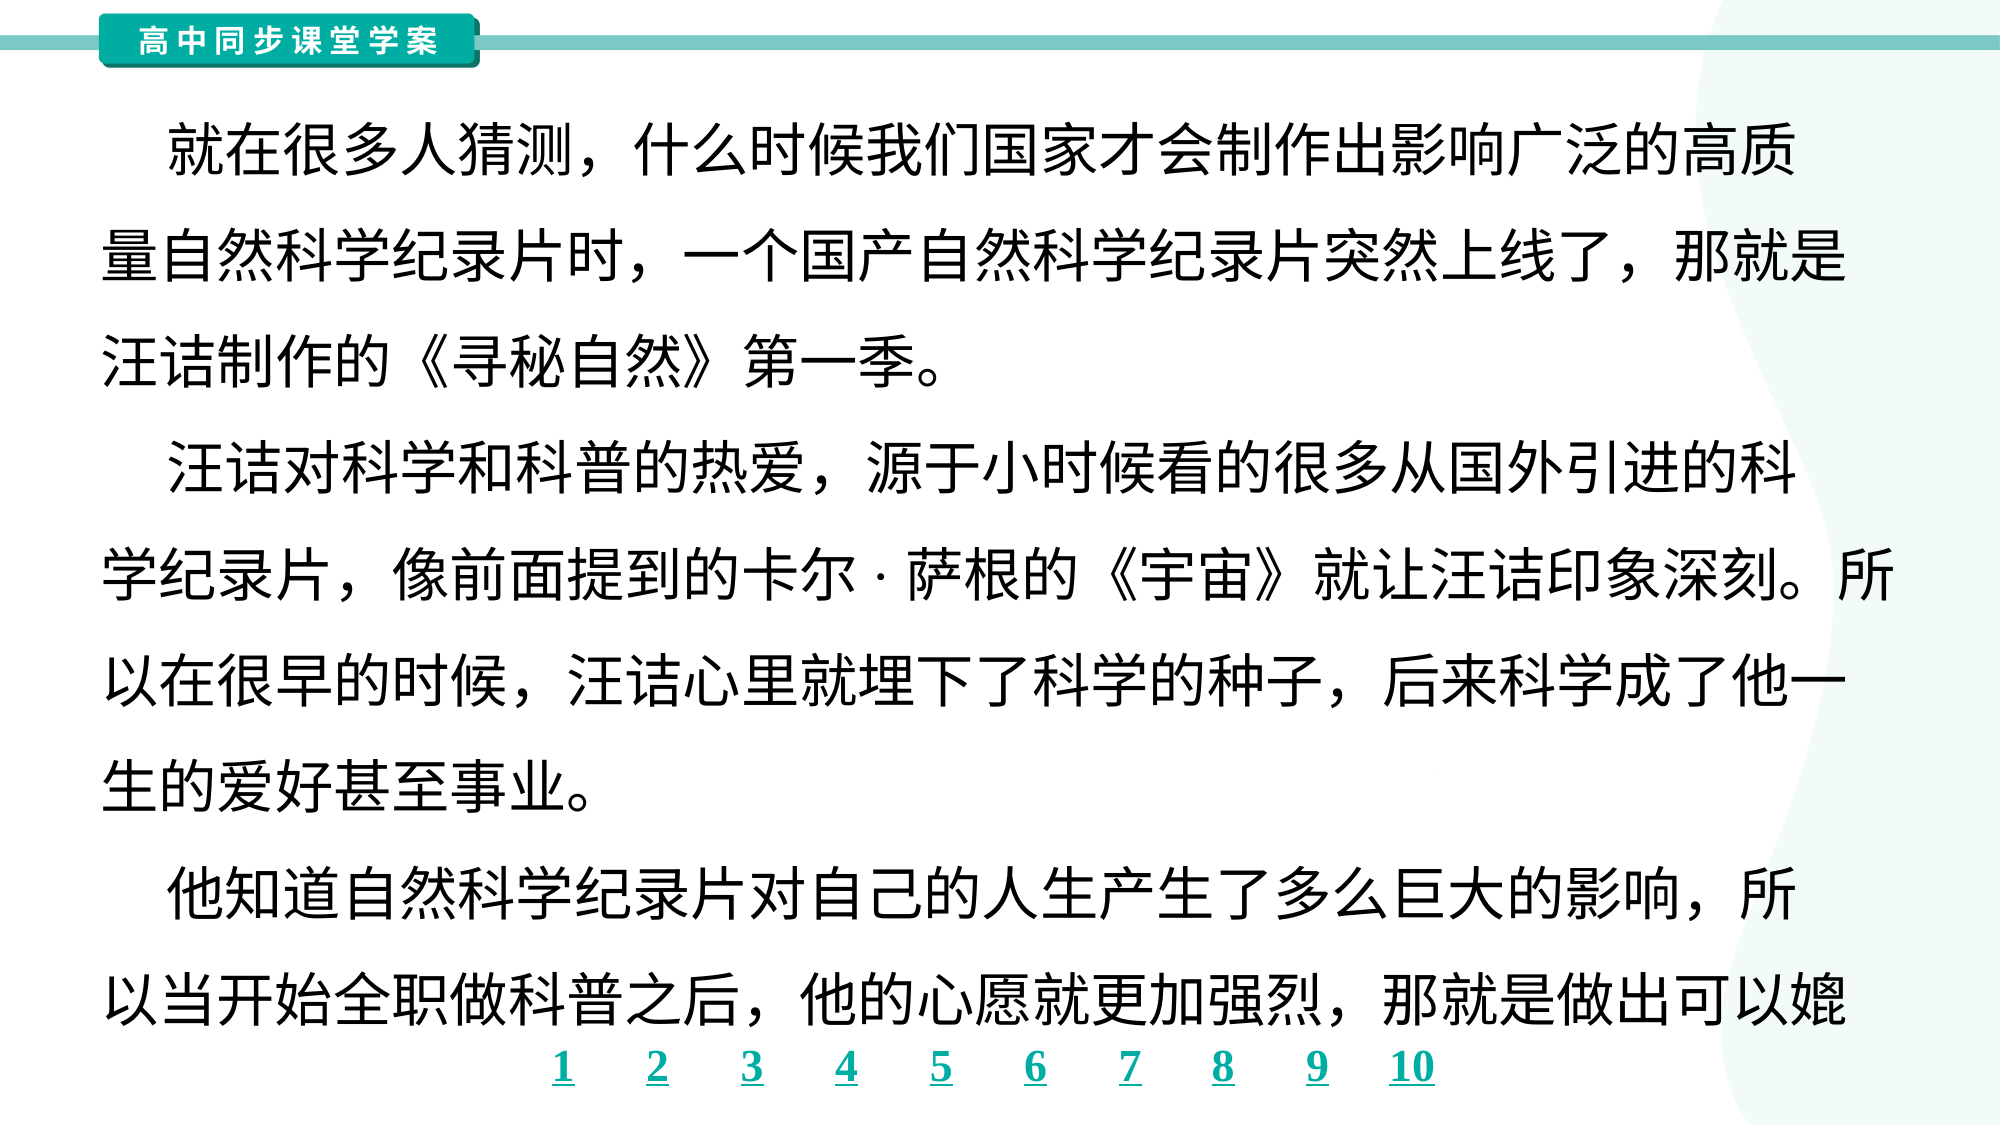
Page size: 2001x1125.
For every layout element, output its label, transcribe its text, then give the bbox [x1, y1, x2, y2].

picture [0, 0, 2000, 1125]
text_box 就在很多人猜测，什么时候我们国家才会制作出影响广泛的高质 量自然科学纪录片时，一个国产自然科学纪录片突然上线了，那就是 汪诘制作的《寻秘自然》第一季。 汪诘对科学和科普的热爱，源于小时候看的很多从国外引进的科 学纪录片，像前面提到的卡尔·萨根的《宇宙》就让汪诘印象深刻。所 以在很早的时候，汪诘心里就埋下了科学的种子，后来科学成了他一 生的爱好甚至事业。 他知道自然科学纪录片对自己的人生产生了多么巨大的影响，所 以当开始全职做科普之后，他的心愿就更加强烈，那就是做出可以媲 [100, 76, 1899, 1033]
